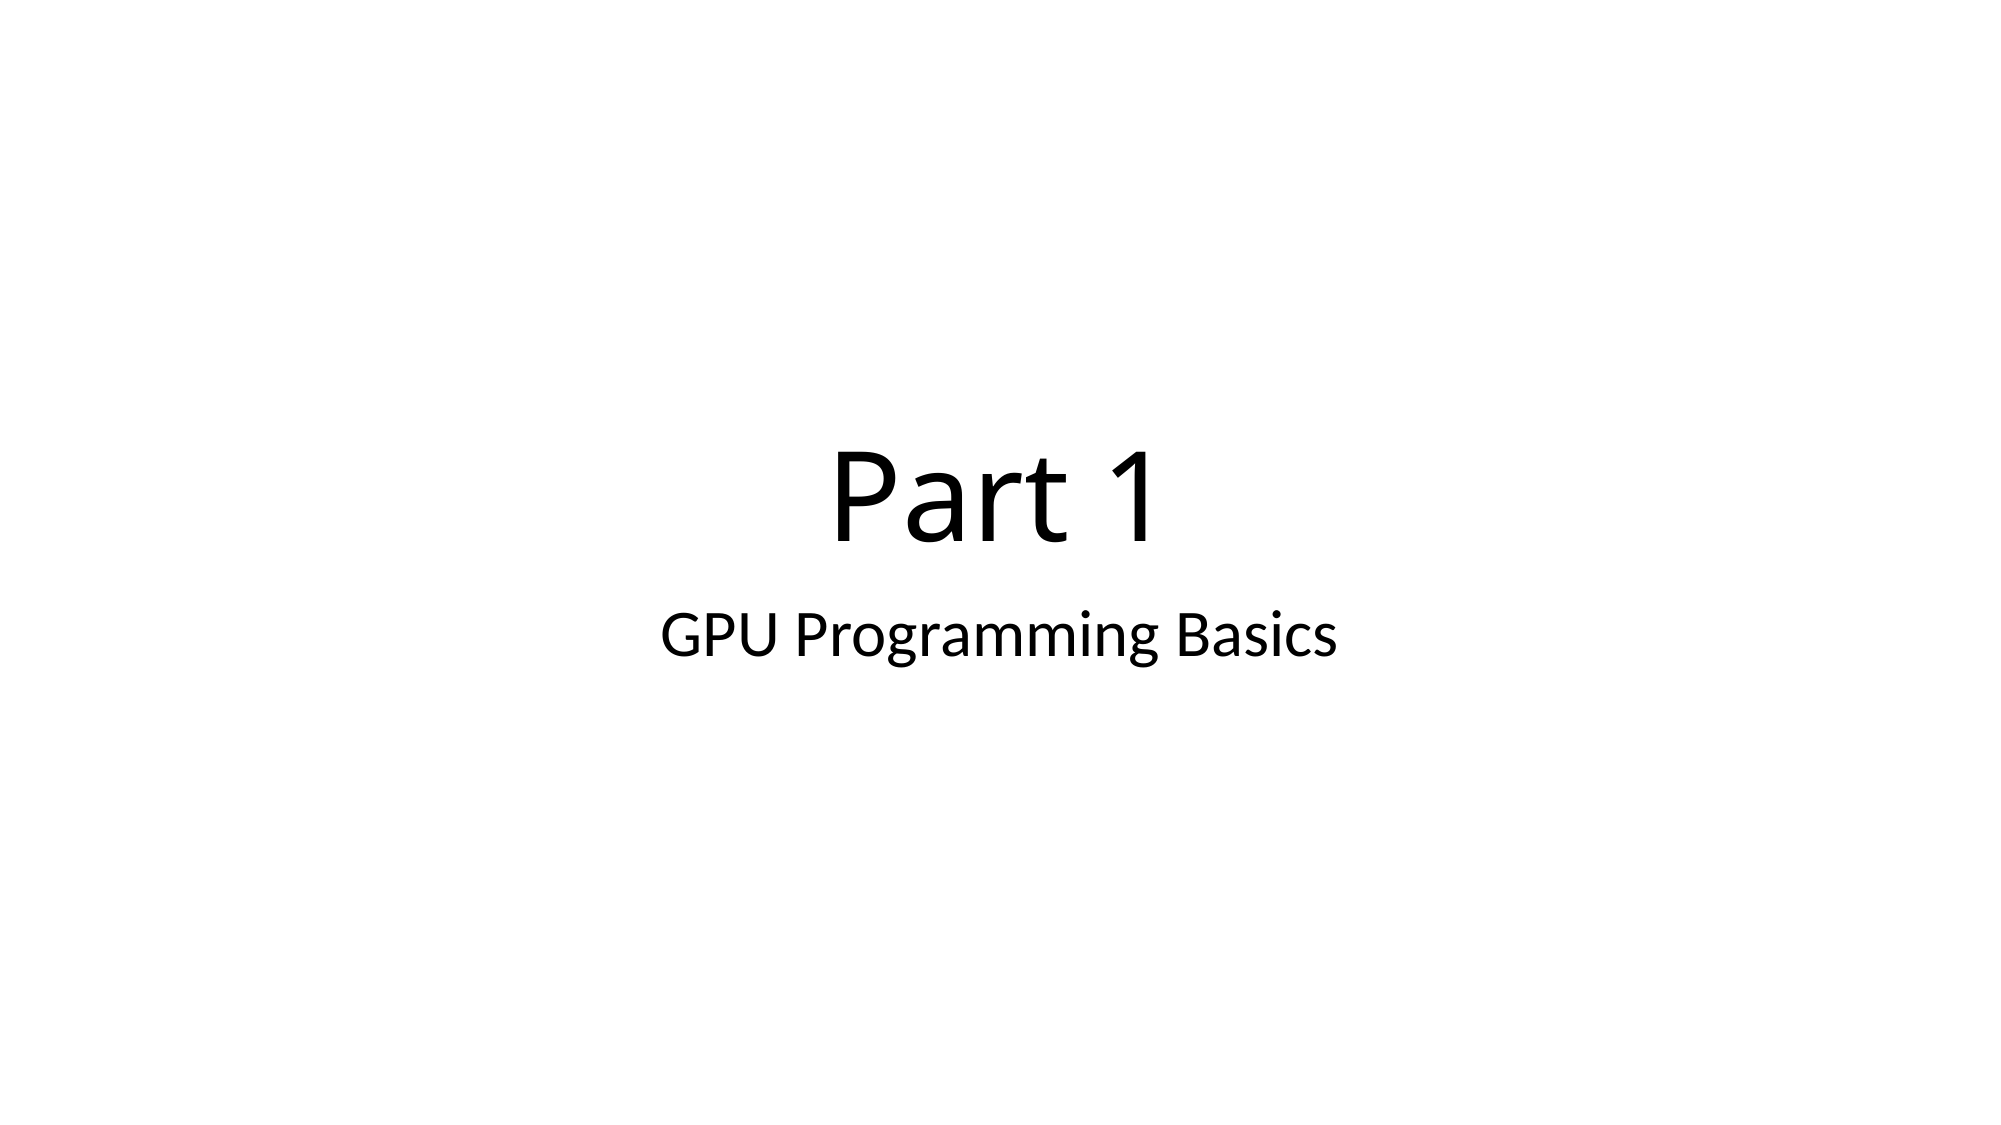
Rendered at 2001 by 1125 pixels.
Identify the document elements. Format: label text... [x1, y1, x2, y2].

title Part 1 [249, 184, 1750, 576]
subtitle GPU Programming Basics [249, 590, 1750, 863]
